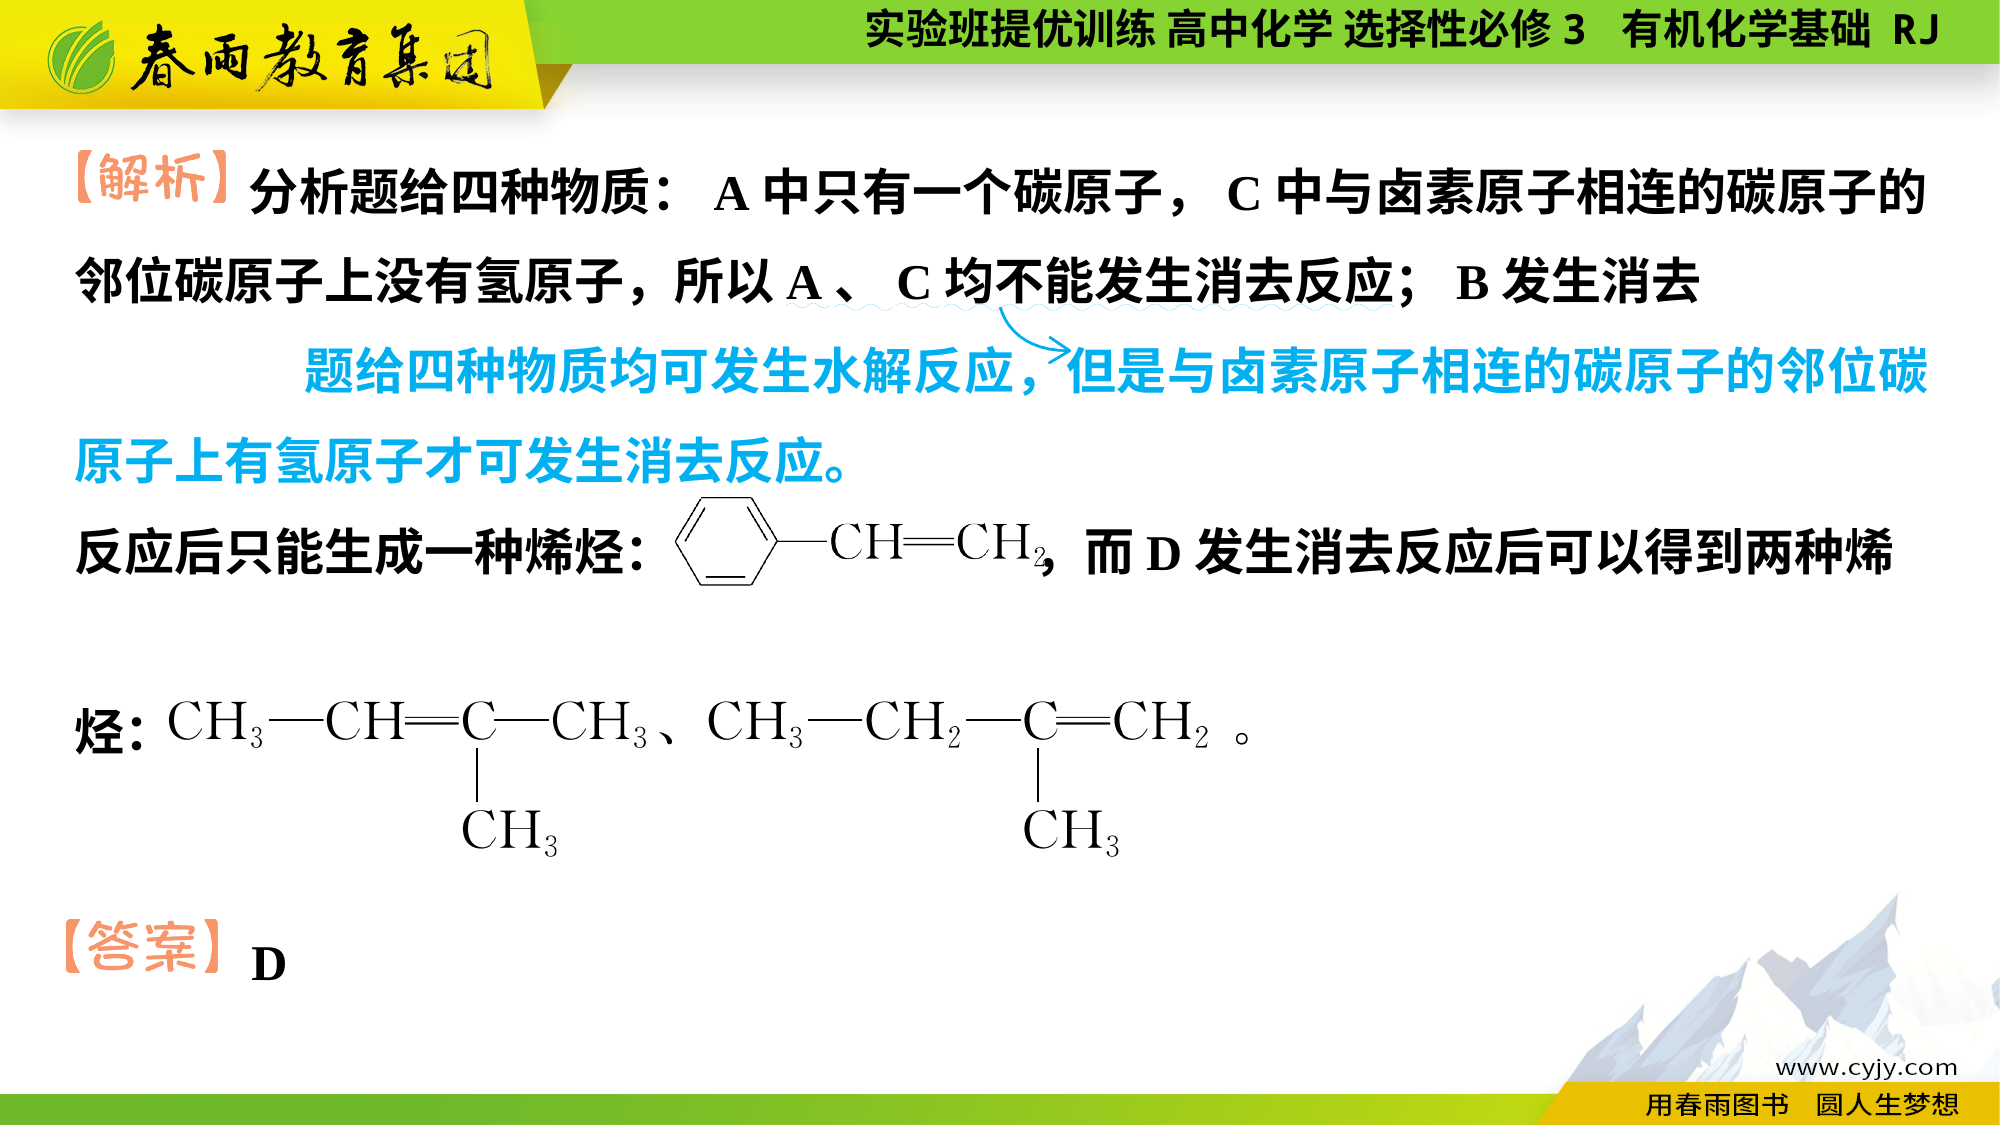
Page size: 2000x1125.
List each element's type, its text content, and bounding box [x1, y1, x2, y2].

list 分析题给四种物质：A中只有一个碳原子，C中与卤素原子相连的碳原子的邻位碳原子上没有氢原子，所以A、C均不能发生消去反应；B发生消去 题给四种物质均可发生水解反应，但是与卤素原子相连的碳原子的邻位碳原子上有氢原子才可发生消去反应。 反应后只能生成一种烯烃： ，而D发生消去反应后可以得到两种烯 烃： [59, 122, 1944, 865]
text_box D [236, 893, 303, 998]
picture [0, 0, 2000, 1125]
